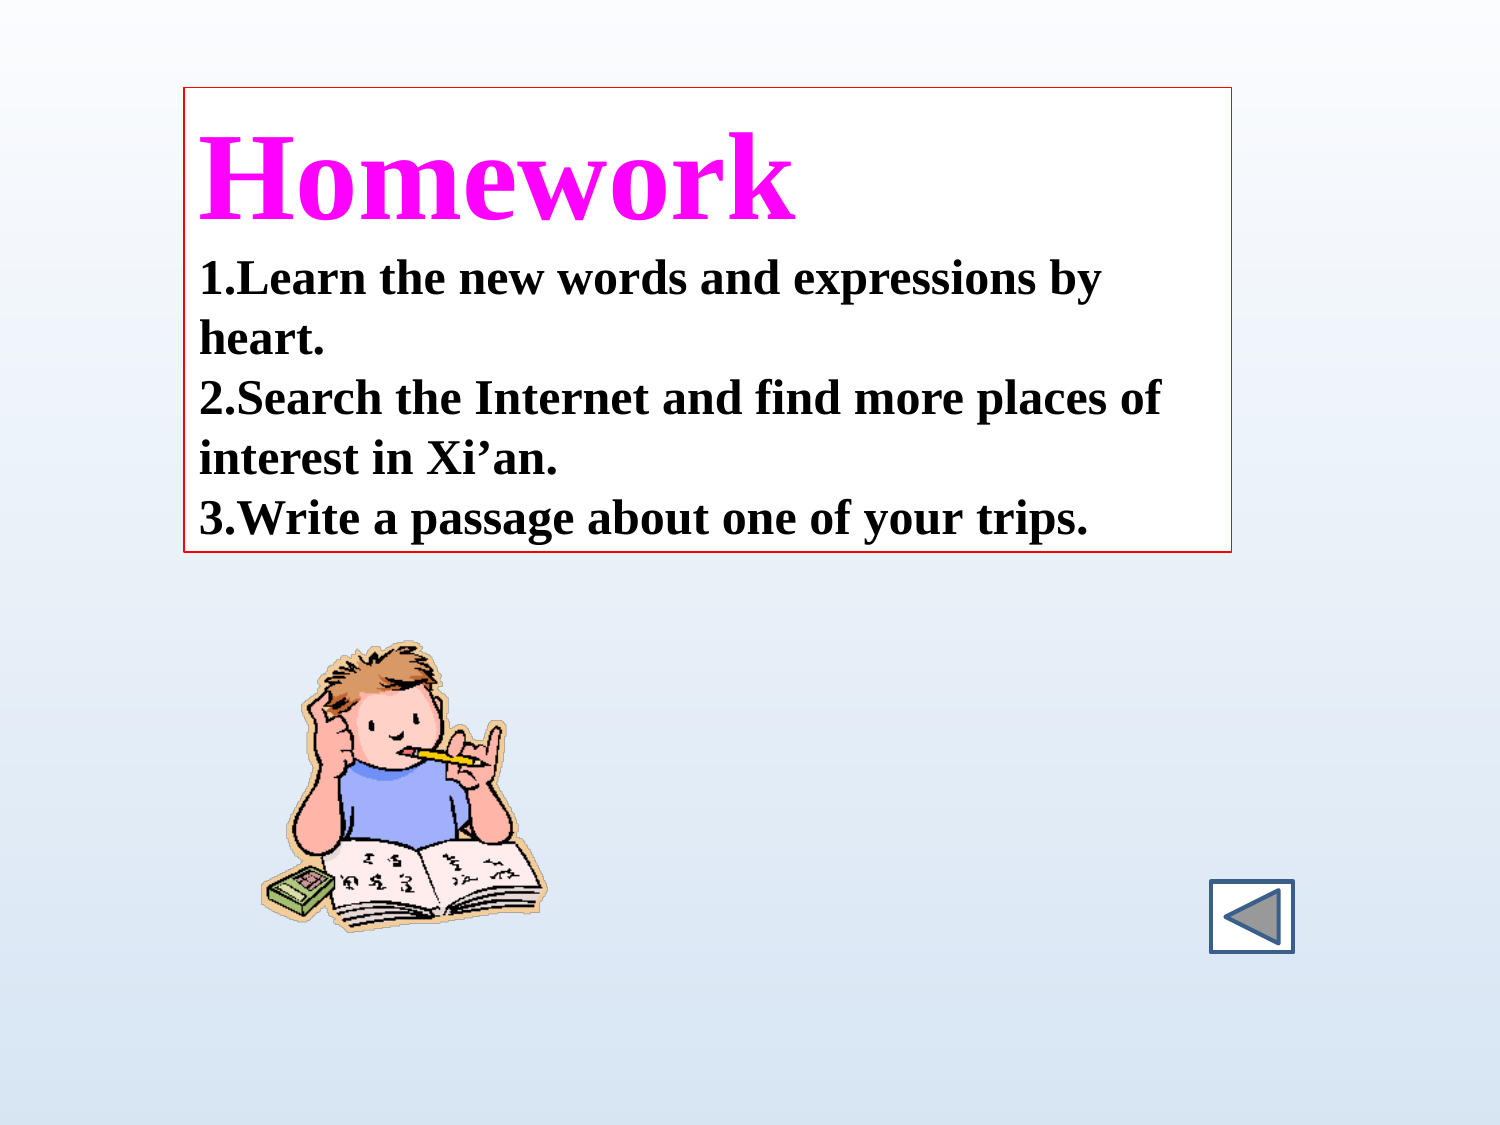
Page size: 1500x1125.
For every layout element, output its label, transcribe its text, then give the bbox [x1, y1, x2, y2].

text_box Homework 1.Learn the new words and expressions by heart. 2.Search the Internet and find more places of interest in Xi’an. 3.Write a passage about one of your trips. [184, 87, 1232, 553]
picture [260, 637, 552, 938]
text_box [1209, 879, 1295, 954]
